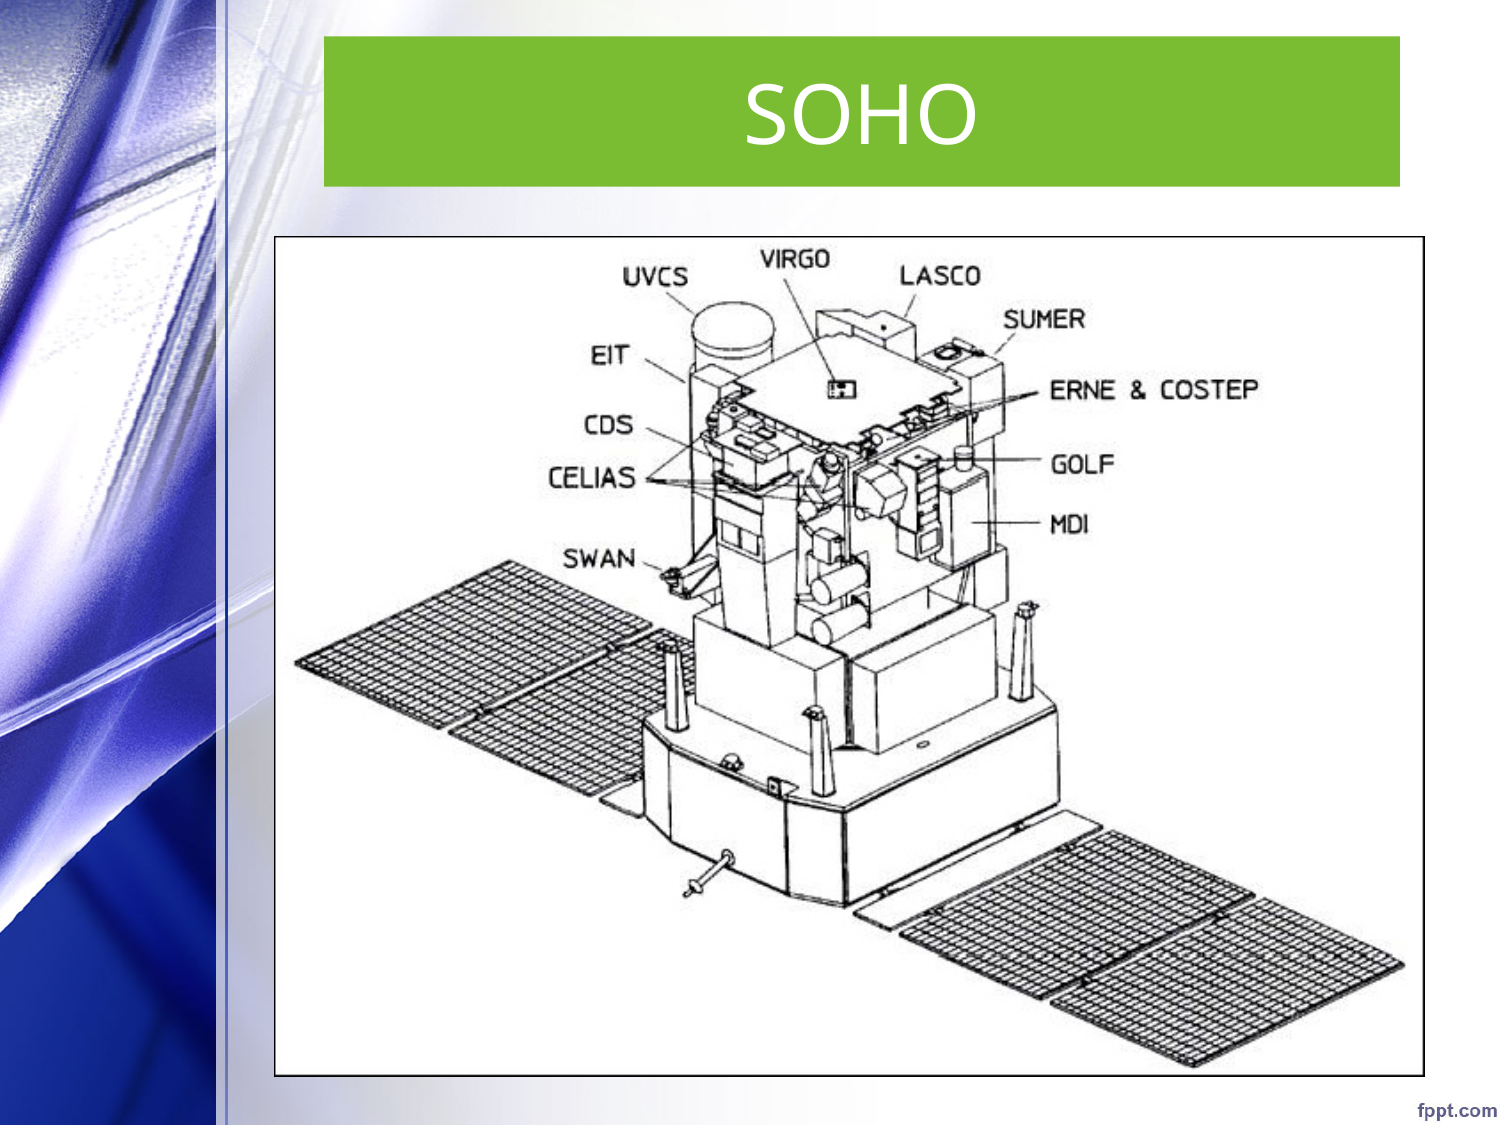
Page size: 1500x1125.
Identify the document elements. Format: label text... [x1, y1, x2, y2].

title SOHO [324, 36, 1400, 187]
picture [0, 0, 1500, 1125]
